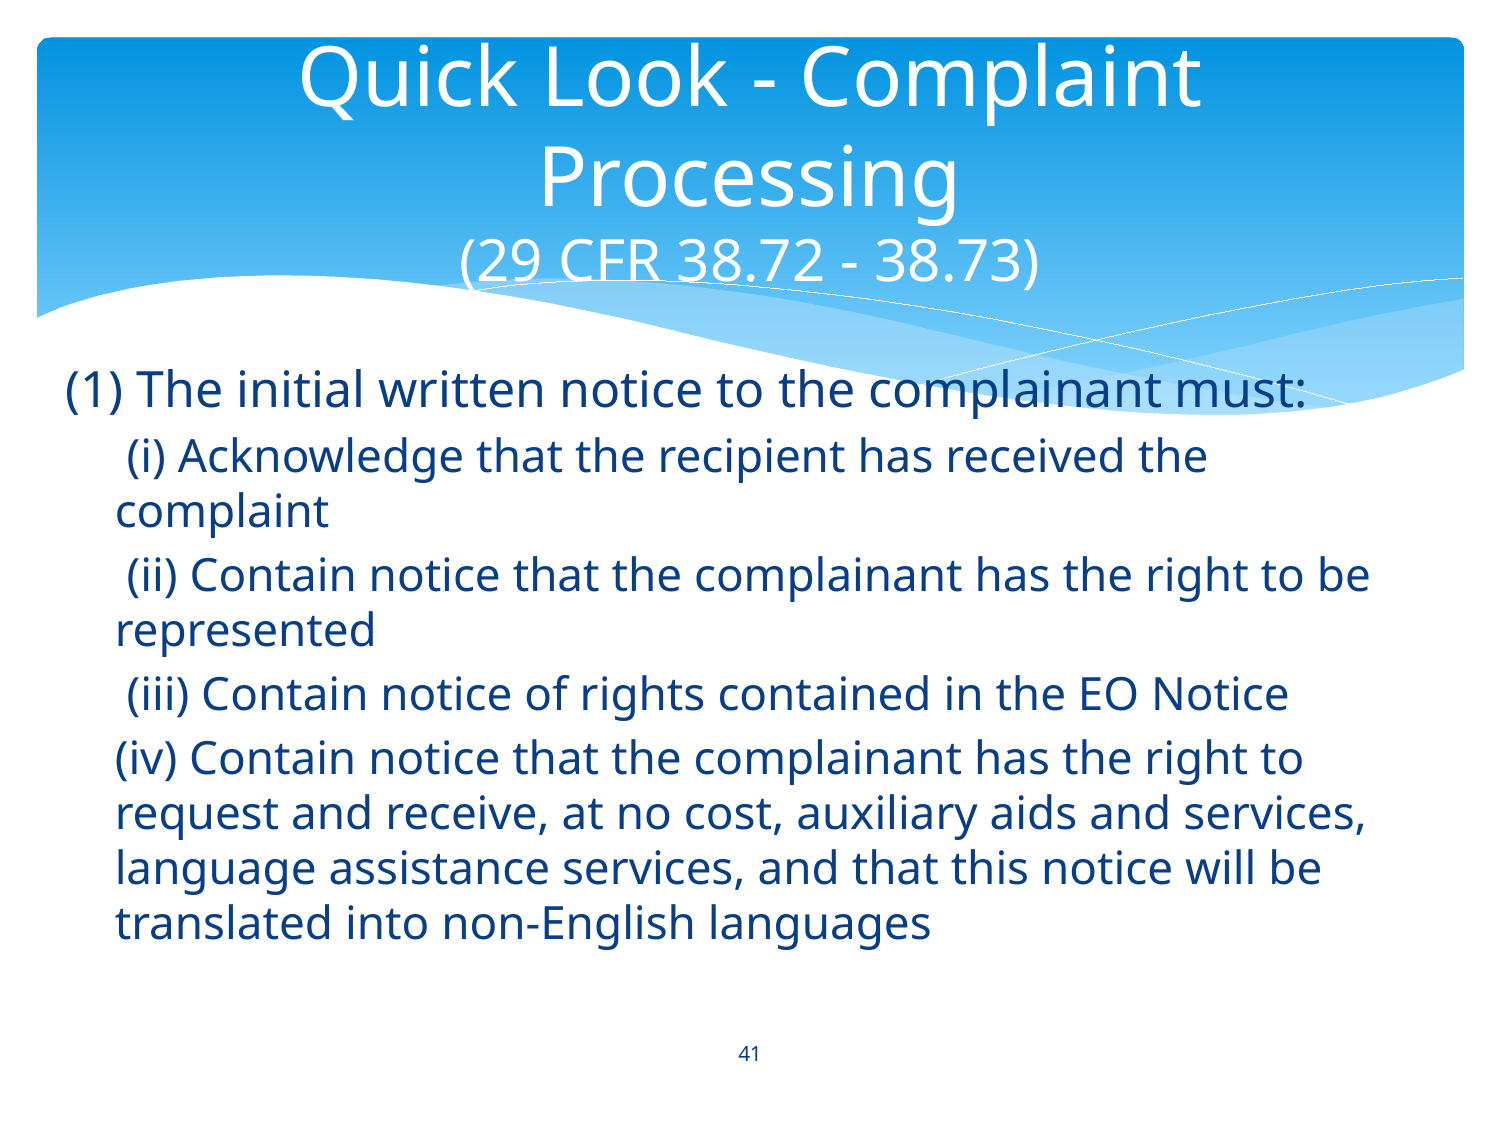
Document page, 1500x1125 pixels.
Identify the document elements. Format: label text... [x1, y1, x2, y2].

picture [550, 47, 556, 55]
slide_number 41 [654, 1025, 846, 1086]
title Quick Look - Complaint Processing (29 CFR 38.72 - 38.73) [75, 55, 1425, 261]
picture [692, 43, 698, 55]
picture [482, 43, 488, 55]
list (1) The initial written notice to the complainant must: (i) Acknowledge that the recipient has received the complaint (ii) Contain notice that the complainant has the right to be represented (iii) Contain notice of rights contained in the EO Notice (iv) Contain notice that the complainant has the right to request and receive, at no cost, auxiliary aids and services, language assistance services, and that this notice will be translated into non-English languages [50, 350, 1450, 1005]
picture [812, 46, 848, 55]
picture [310, 46, 349, 55]
picture [420, 45, 427, 53]
picture [1039, 43, 1045, 55]
picture [1106, 45, 1113, 53]
